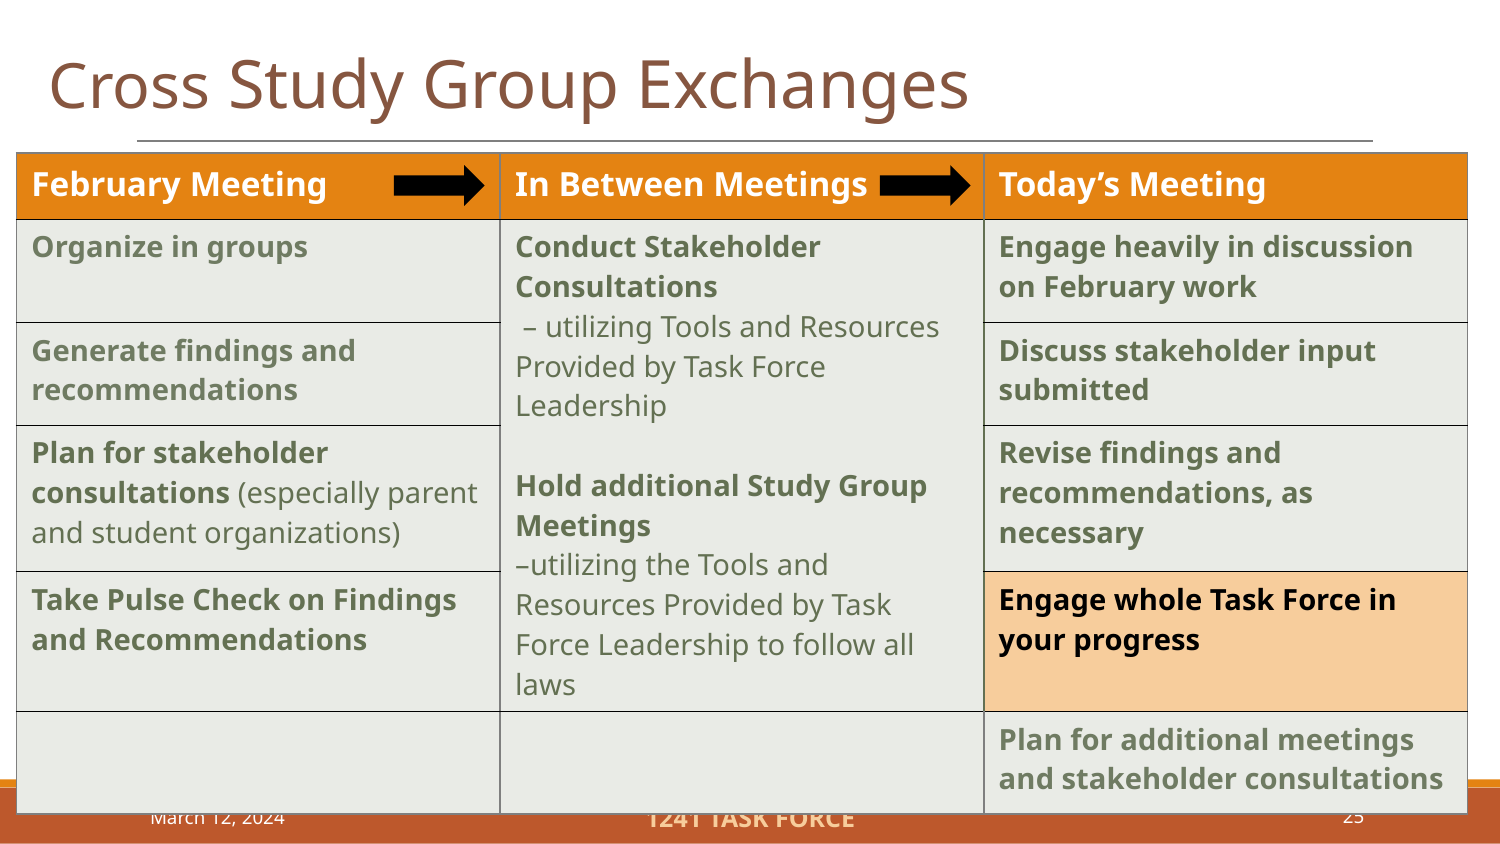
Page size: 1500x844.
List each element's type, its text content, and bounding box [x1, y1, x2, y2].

table_cell Organize in groups [17, 220, 499, 322]
table_cell Discuss stakeholder input submitted [985, 323, 1467, 425]
table_header February Meeting [17, 154, 499, 219]
table_cell Plan for additional meetings and stakeholder consultations [985, 712, 1467, 813]
table_header In Between Meetings [501, 154, 983, 219]
text_box [393, 165, 485, 206]
table_cell Engage whole Task Force in your progress [985, 572, 1467, 711]
table_cell [501, 712, 983, 813]
table_cell [17, 712, 499, 813]
title Cross Study Group Exchanges [34, 35, 1373, 131]
slide_number 25 [1218, 815, 1380, 840]
table_cell Conduct Stakeholder Consultations – utilizing Tools and Resources Provided by Task Force Leadership Hold additional Study Group Meetings –utilizing the Tools and Resources Provided by Task Force Leadership to follow all laws [501, 220, 983, 711]
table_cell Revise findings and recommendations, as necessary [985, 426, 1467, 571]
footer 1241 TASK FORCE [453, 815, 1047, 840]
text_box [879, 165, 971, 206]
table_header Today’s Meeting [985, 154, 1467, 219]
table_cell Generate findings and recommendations [17, 323, 499, 425]
table_cell Plan for stakeholder consultations (especially parent and student organizations) [17, 426, 499, 571]
table_cell Take Pulse Check on Findings and Recommendations [17, 572, 499, 711]
table_cell Engage heavily in discussion on February work [985, 220, 1467, 322]
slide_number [135, 815, 440, 840]
